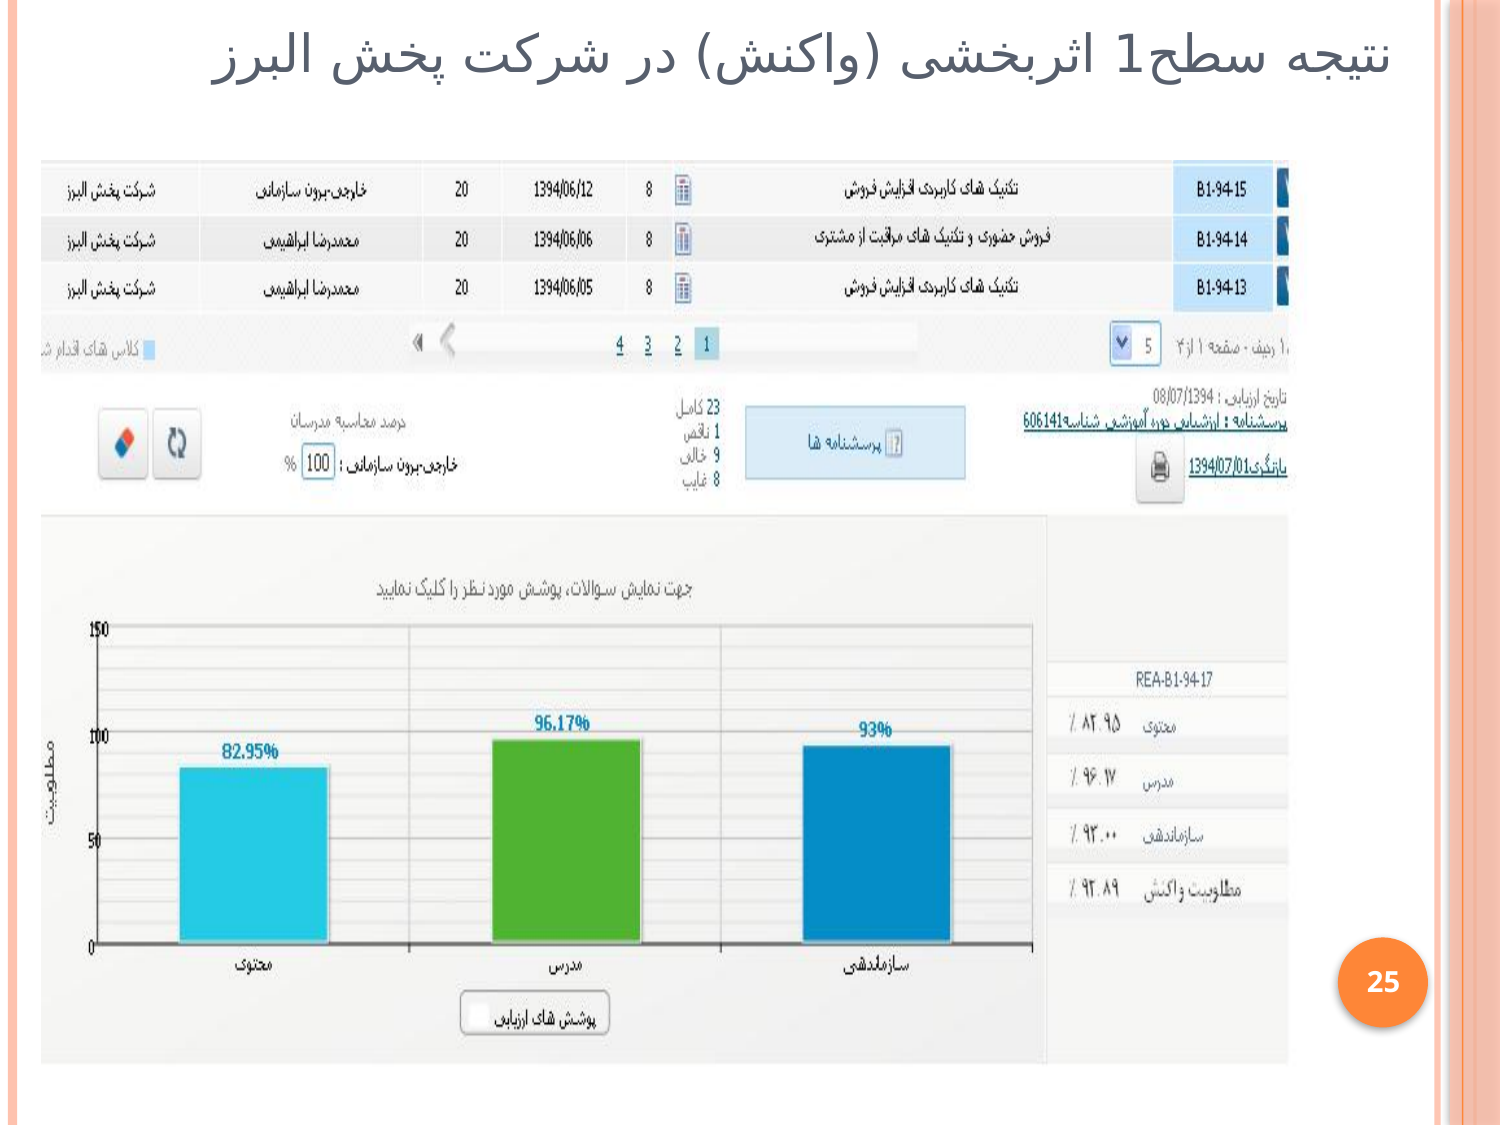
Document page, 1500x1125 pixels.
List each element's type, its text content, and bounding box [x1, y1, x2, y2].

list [40, 160, 1330, 1071]
title نتیجه سطح1 اثربخشی (واکنش) در شرکت پخش البرز [183, 6, 1408, 90]
slide_number 25 [1336, 940, 1434, 1027]
